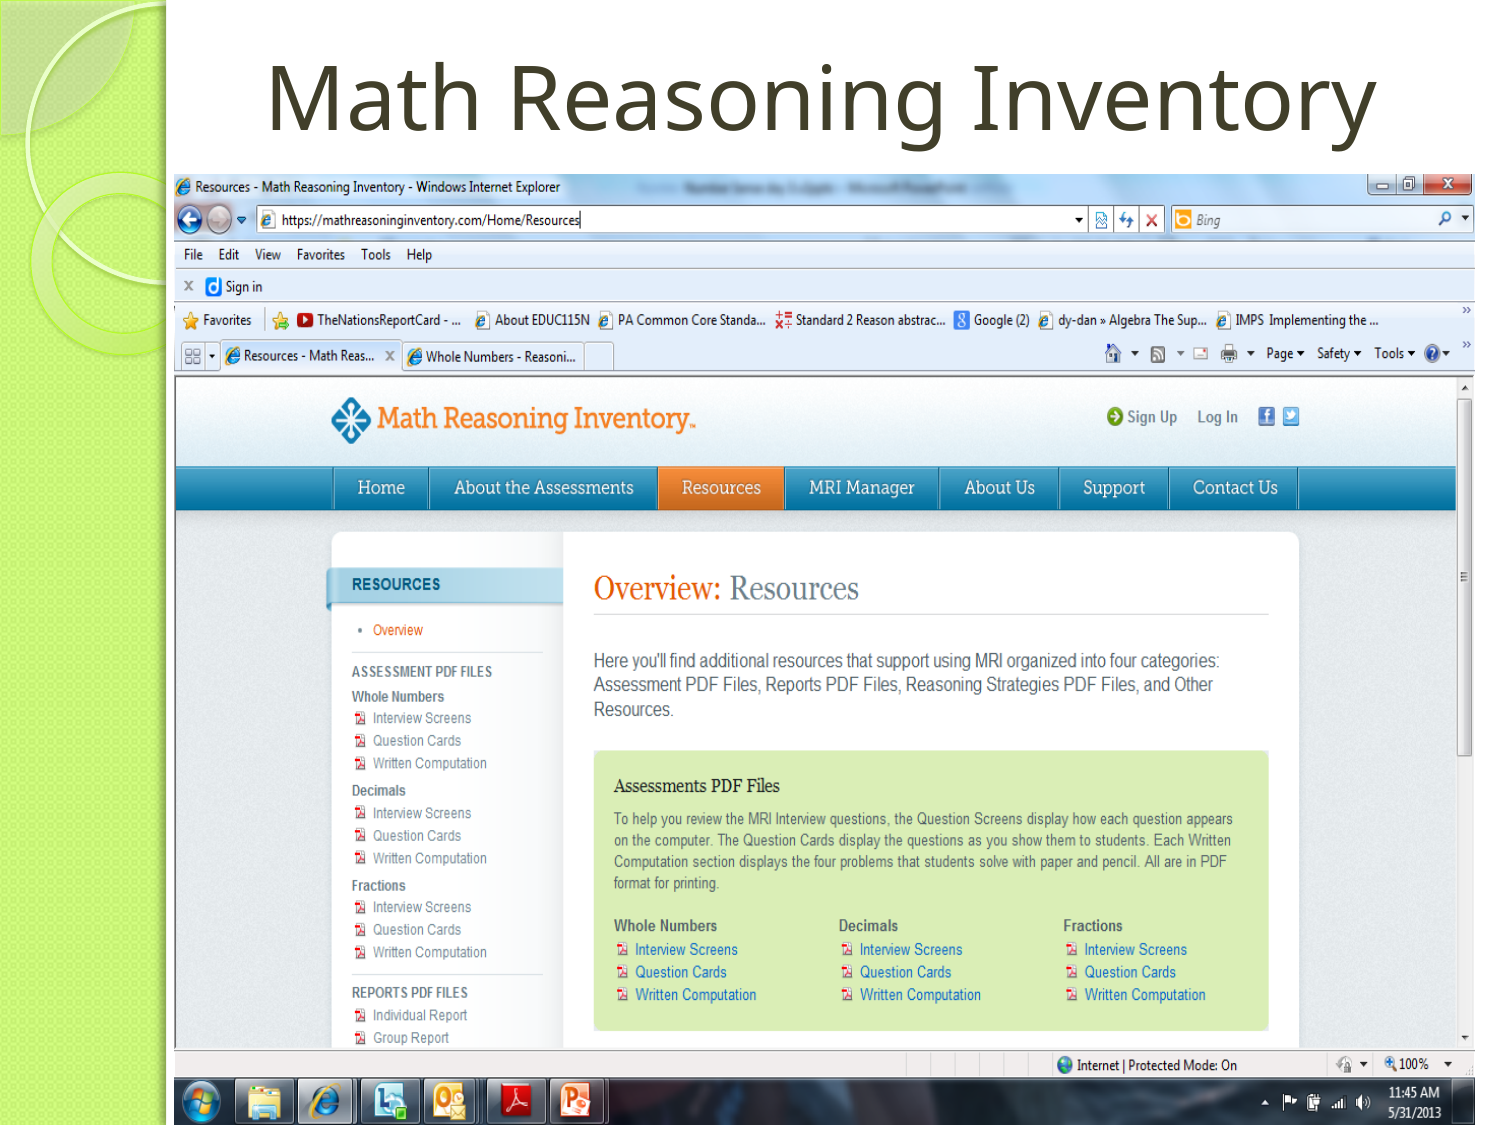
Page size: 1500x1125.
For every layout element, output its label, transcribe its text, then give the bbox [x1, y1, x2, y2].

title Math Reasoning Inventory [249, 0, 1480, 174]
picture [174, 174, 1476, 1125]
